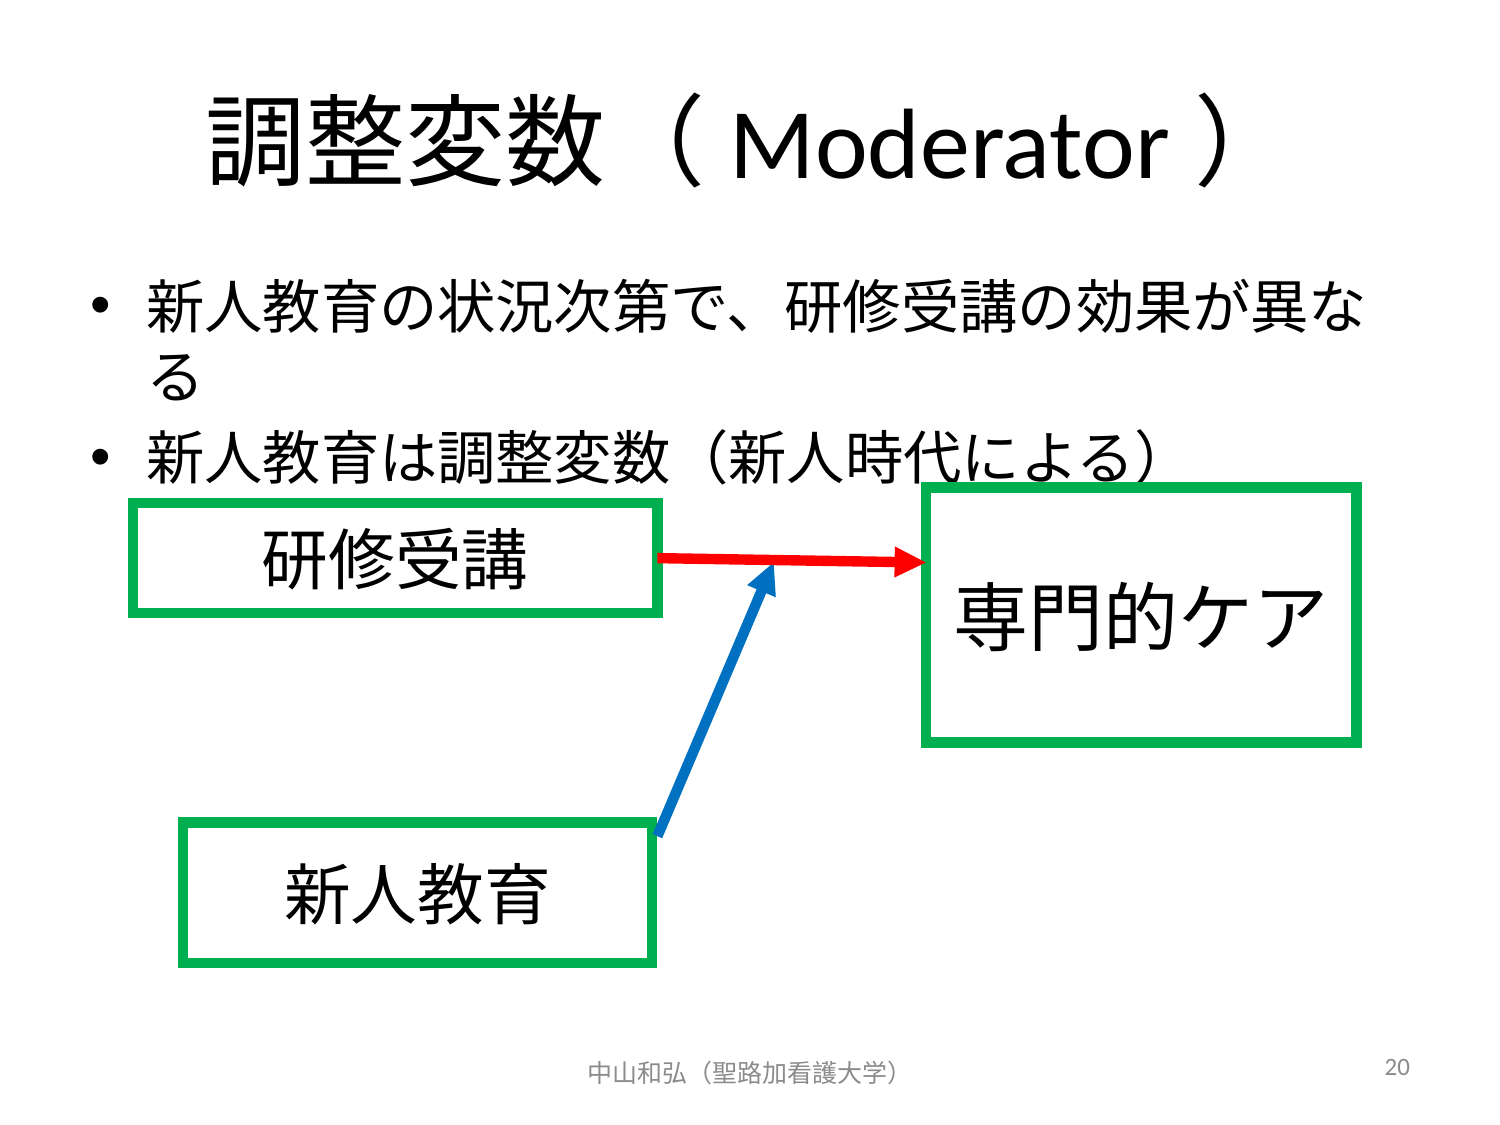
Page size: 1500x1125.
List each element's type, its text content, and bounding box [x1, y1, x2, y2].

text_box [657, 562, 775, 837]
text_box 専門的ケア [925, 487, 1357, 743]
text_box 研修受講 [133, 502, 658, 614]
text_box [657, 556, 926, 569]
list 新人教育の状況次第で、研修受講の効果が異なる 新人教育は調整変数（新人時代による） [75, 262, 1425, 1005]
slide_number 20 [1074, 1042, 1425, 1103]
text_box 新人教育 [183, 822, 653, 963]
title 調整変数（Moderator） [75, 45, 1425, 233]
footer 中山和弘（聖路加看護大学） [512, 1042, 988, 1103]
